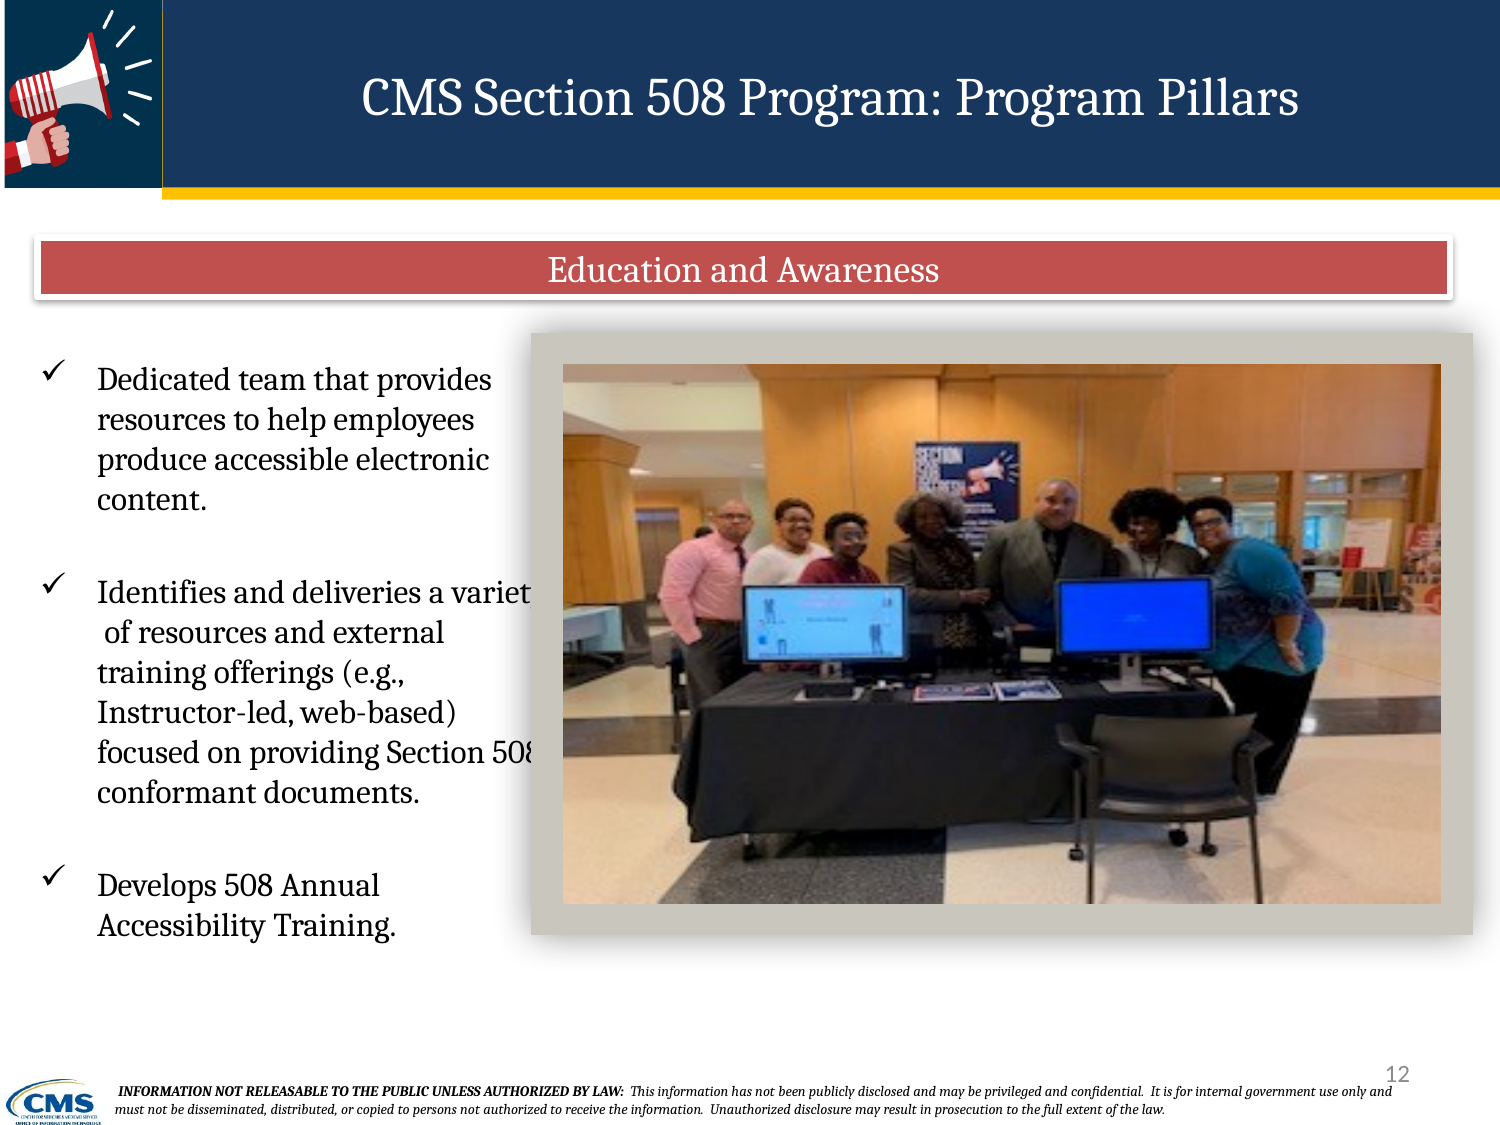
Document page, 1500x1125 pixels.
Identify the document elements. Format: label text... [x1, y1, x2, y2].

text_box INFORMATION NOT RELEASABLE TO THE PUBLIC UNLESS AUTHORIZED BY LAW: This information has not been publicly disclosed and may be privileged and confidential. It is for internal government use only and must not be disseminated, distributed, or copied to persons not authorized to receive the information. Unauthorized disclosure may result in prosecution to the full extent of the law. [100, 1074, 1413, 1125]
title CMS Section 508 Program: Program Pillars [163, 0, 1500, 188]
picture [4, 0, 163, 188]
picture [5, 1079, 101, 1125]
list Dedicated team that provides resources to help employees produce accessible electronic content. Identifies and deliveries a variety of resources and external training offerings (e.g., Instructor-led, web-based) focused on providing Section 508 conformant documents. Develops 508 Annual Accessibility Training. [24, 350, 535, 958]
slide_number 12 [1074, 1042, 1425, 1103]
picture [562, 363, 1442, 904]
text_box Education and Awareness [34, 234, 1453, 300]
